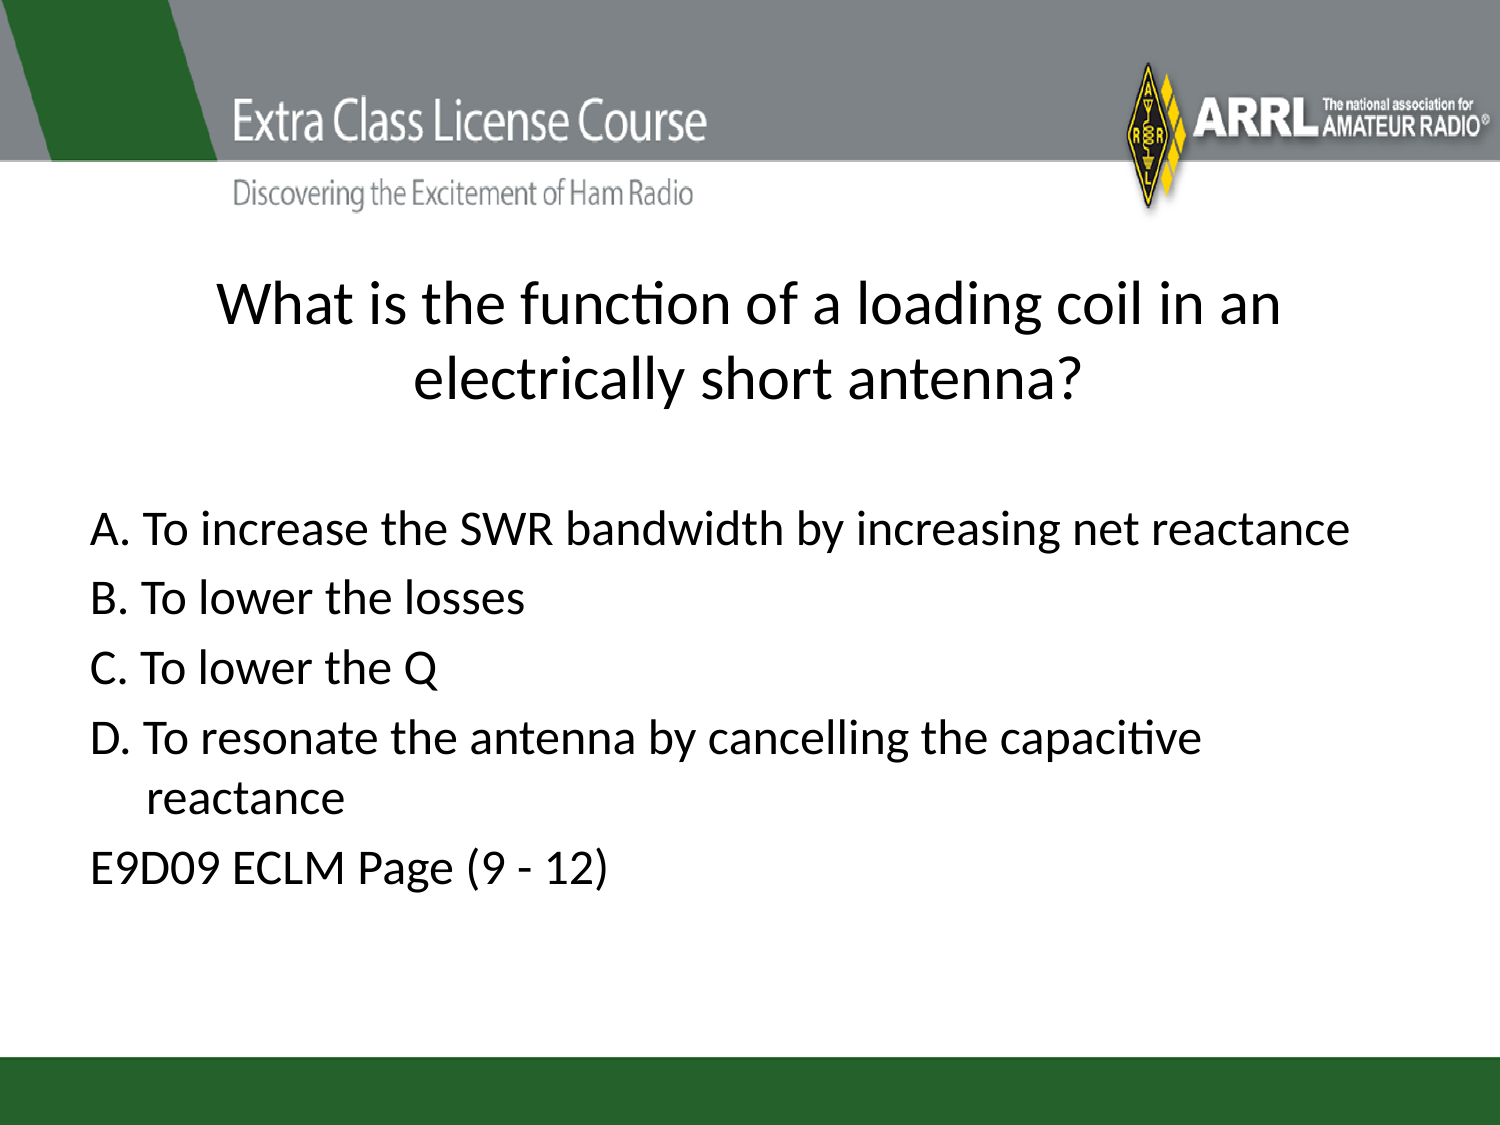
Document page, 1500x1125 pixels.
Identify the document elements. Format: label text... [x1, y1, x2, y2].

title What is the function of a loading coil in an electrically short antenna? [75, 254, 1425, 435]
picture [0, 0, 1500, 1125]
list A. To increase the SWR bandwidth by increasing net reactance B. To lower the losses C. To lower the Q D. To resonate the antenna by cancelling the capacitive reactance E9D09 ECLM Page (9 - 12) [75, 487, 1425, 1005]
